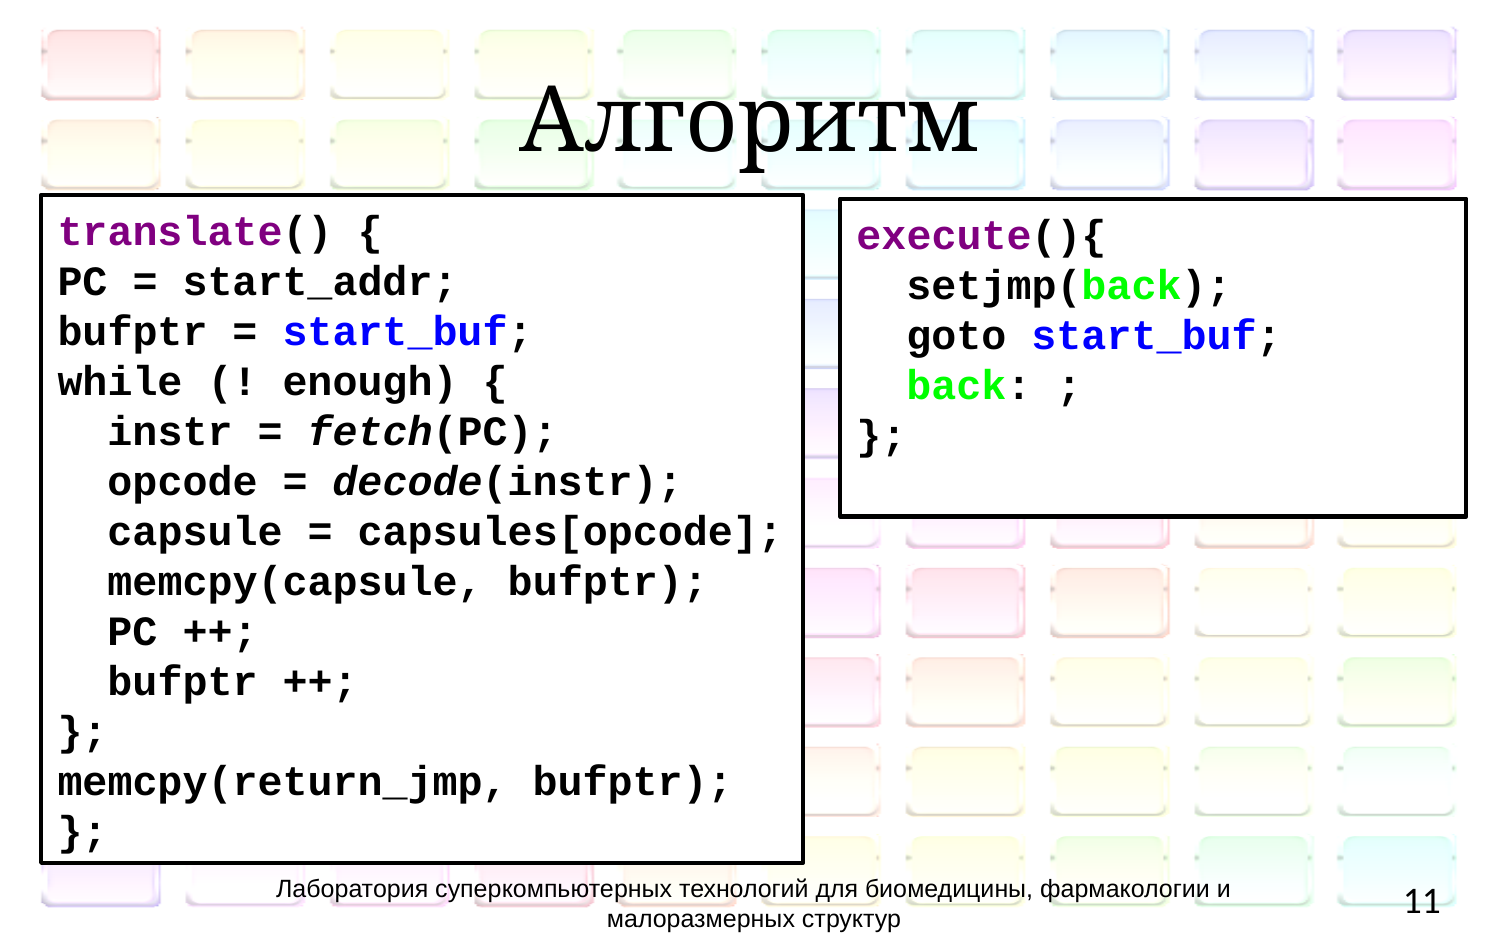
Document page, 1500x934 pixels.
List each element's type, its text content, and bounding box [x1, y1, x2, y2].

picture [0, 0, 1500, 934]
title Алгоритм [75, 37, 1425, 193]
text_box execute(){ setjmp(back); goto start_buf; back: ; }; [840, 198, 1467, 517]
text_box Лаборатория суперкомпьютерных технологий для биомедицины, фармакологии и малоразмерных структур [171, 864, 1338, 915]
text_box 11 [1387, 868, 1473, 918]
text_box translate() { PC = start_addr; bufptr = start_buf; while (! enough) { instr = fetch(PC); opcode = decode(instr); capsule = capsules[opcode]; memcpy(capsule, bufptr); PC ++; bufptr ++; }; memcpy(return_jmp, bufptr); }; [41, 194, 803, 863]
